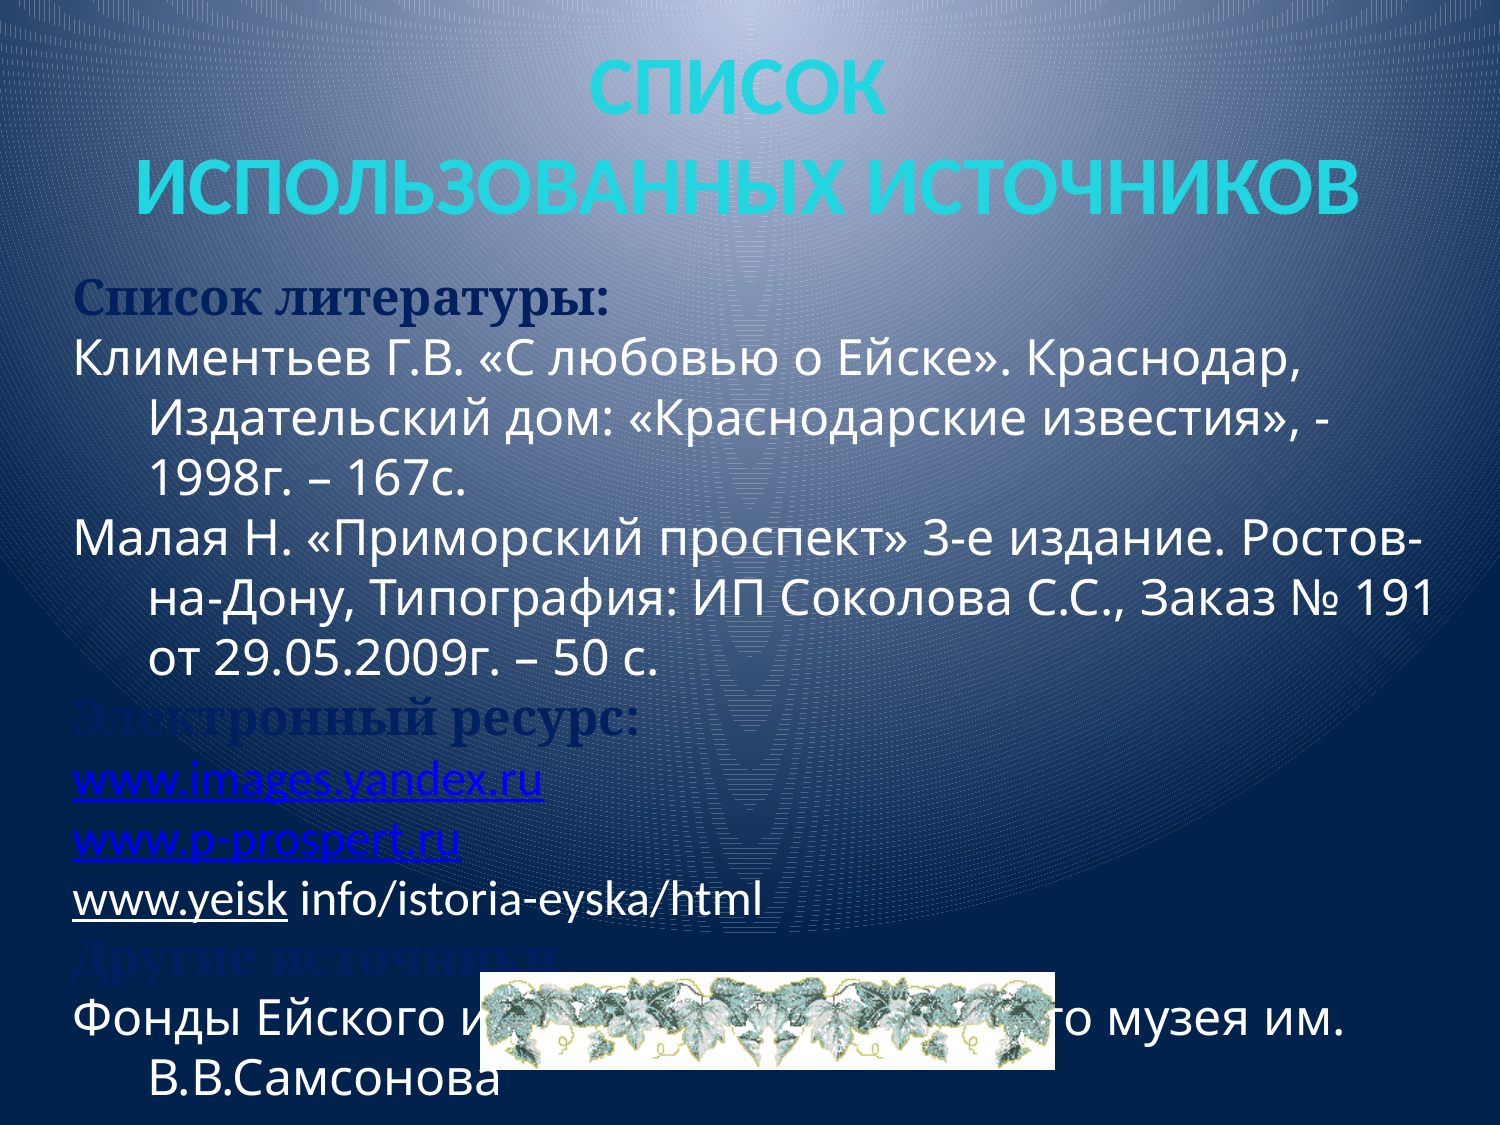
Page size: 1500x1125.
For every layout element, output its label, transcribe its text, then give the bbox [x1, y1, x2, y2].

picture [480, 972, 1055, 1070]
text_box Список использованных источников [100, 23, 1377, 239]
text_box Список литературы: Климентьев Г.В. «С любовью о Ейске». Краснодар, Издательский дом: «Краснодарские известия», - 1998г. – 167с. Малая Н. «Приморский проспект» 3-е издание. Ростов-на-Дону, Типография: ИП Соколова С.С., Заказ № 191 от 29.05.2009г. – 50 с. Электронный ресурс: www.images.yandex.ru www.p-prospert.ru www.yeisk info/istoria-eyska/html Другие источники Фонды Ейского историко-краеведческого музея им. В.В.Самсонова [35, 257, 1477, 1113]
